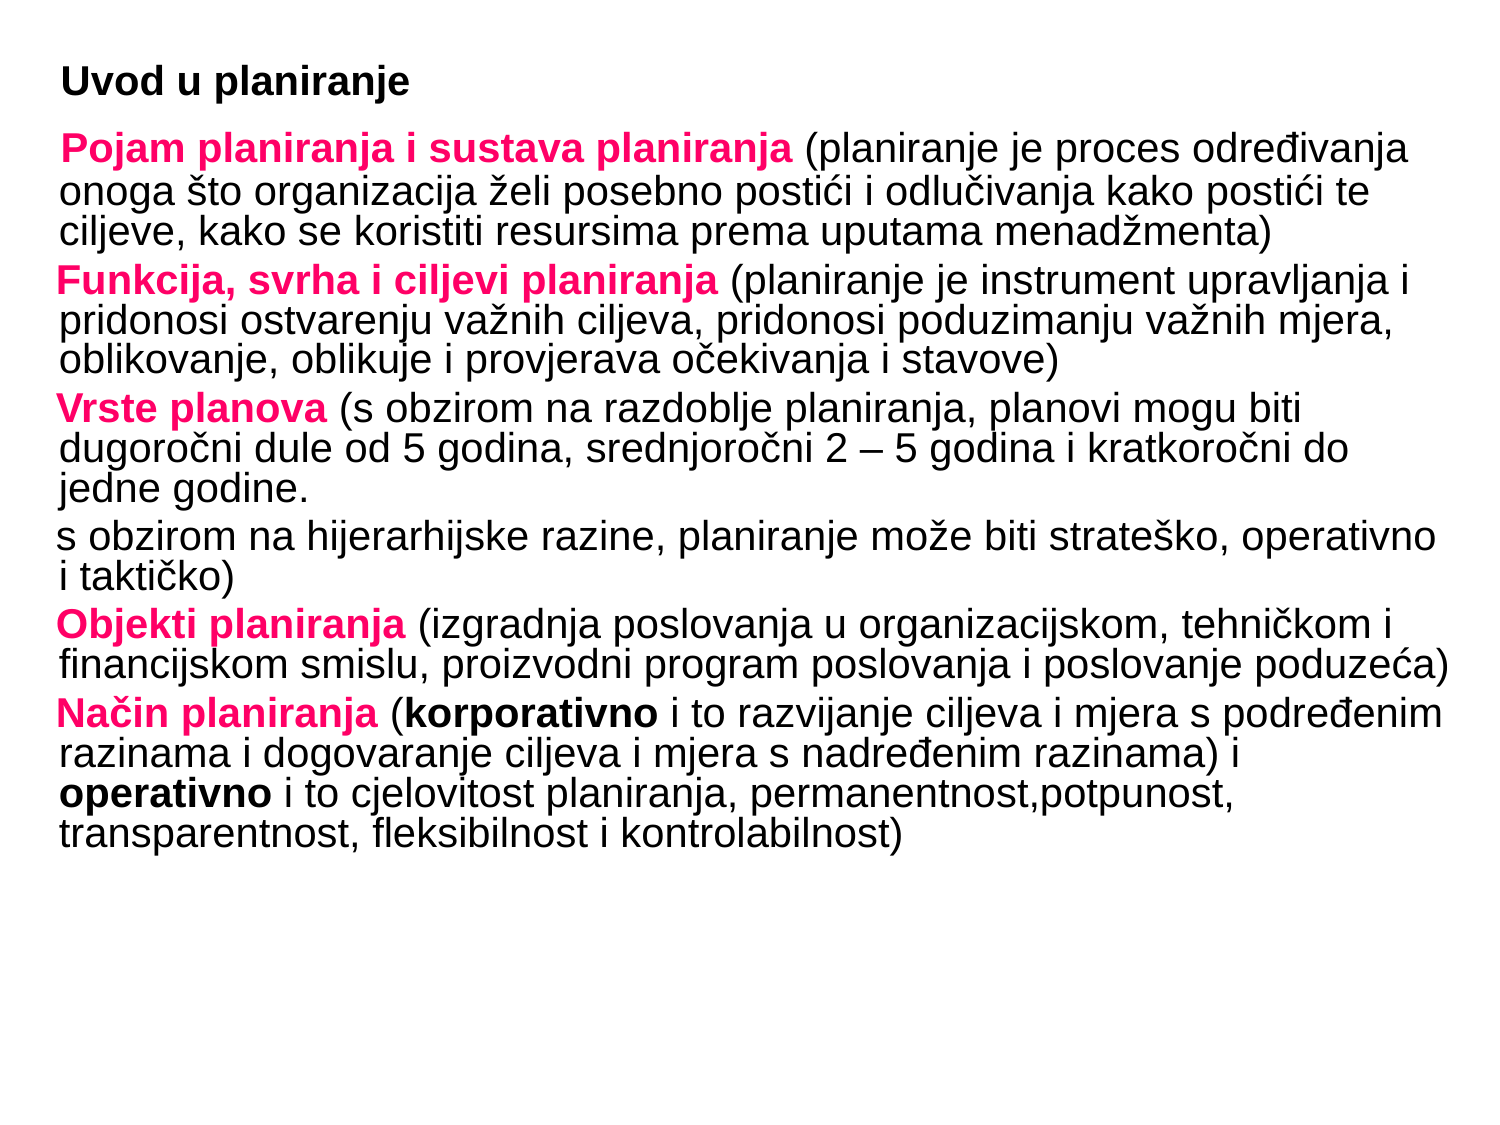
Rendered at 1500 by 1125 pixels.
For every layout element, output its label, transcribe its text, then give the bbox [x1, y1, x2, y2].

list Uvod u planiranje Pojam planiranja i sustava planiranja (planiranje je proces određivanja onoga što organizacija želi posebno postići i odlučivanja kako postići te ciljeve, kako se koristiti resursima prema uputama menadžmenta) Funkcija, svrha i ciljevi planiranja (planiranje je instrument upravljanja i pridonosi ostvarenju važnih ciljeva, pridonosi poduzimanju važnih mjera, oblikovanje, oblikuje i provjerava očekivanja i stavove) Vrste planova (s obzirom na razdoblje planiranja, planovi mogu biti dugoročni dule od 5 godina, srednjoročni 2 – 5 godina i kratkoročni do jedne godine. s obzirom na hijerarhijske razine, planiranje može biti strateško, operativno i taktičko) Objekti planiranja (izgradnja poslovanja u organizacijskom, tehničkom i financijskom smislu, proizvodni program poslovanja i poslovanje poduzeća) Način planiranja (korporativno i to razvijanje ciljeva i mjera s podređenim razinama i dogovaranje ciljeva i mjera s nadređenim razinama) i operativno i to cjelovitost planiranja, permanentnost,potpunost, transparentnost, fleksibilnost i kontrolabilnost) [29, 42, 1471, 1095]
